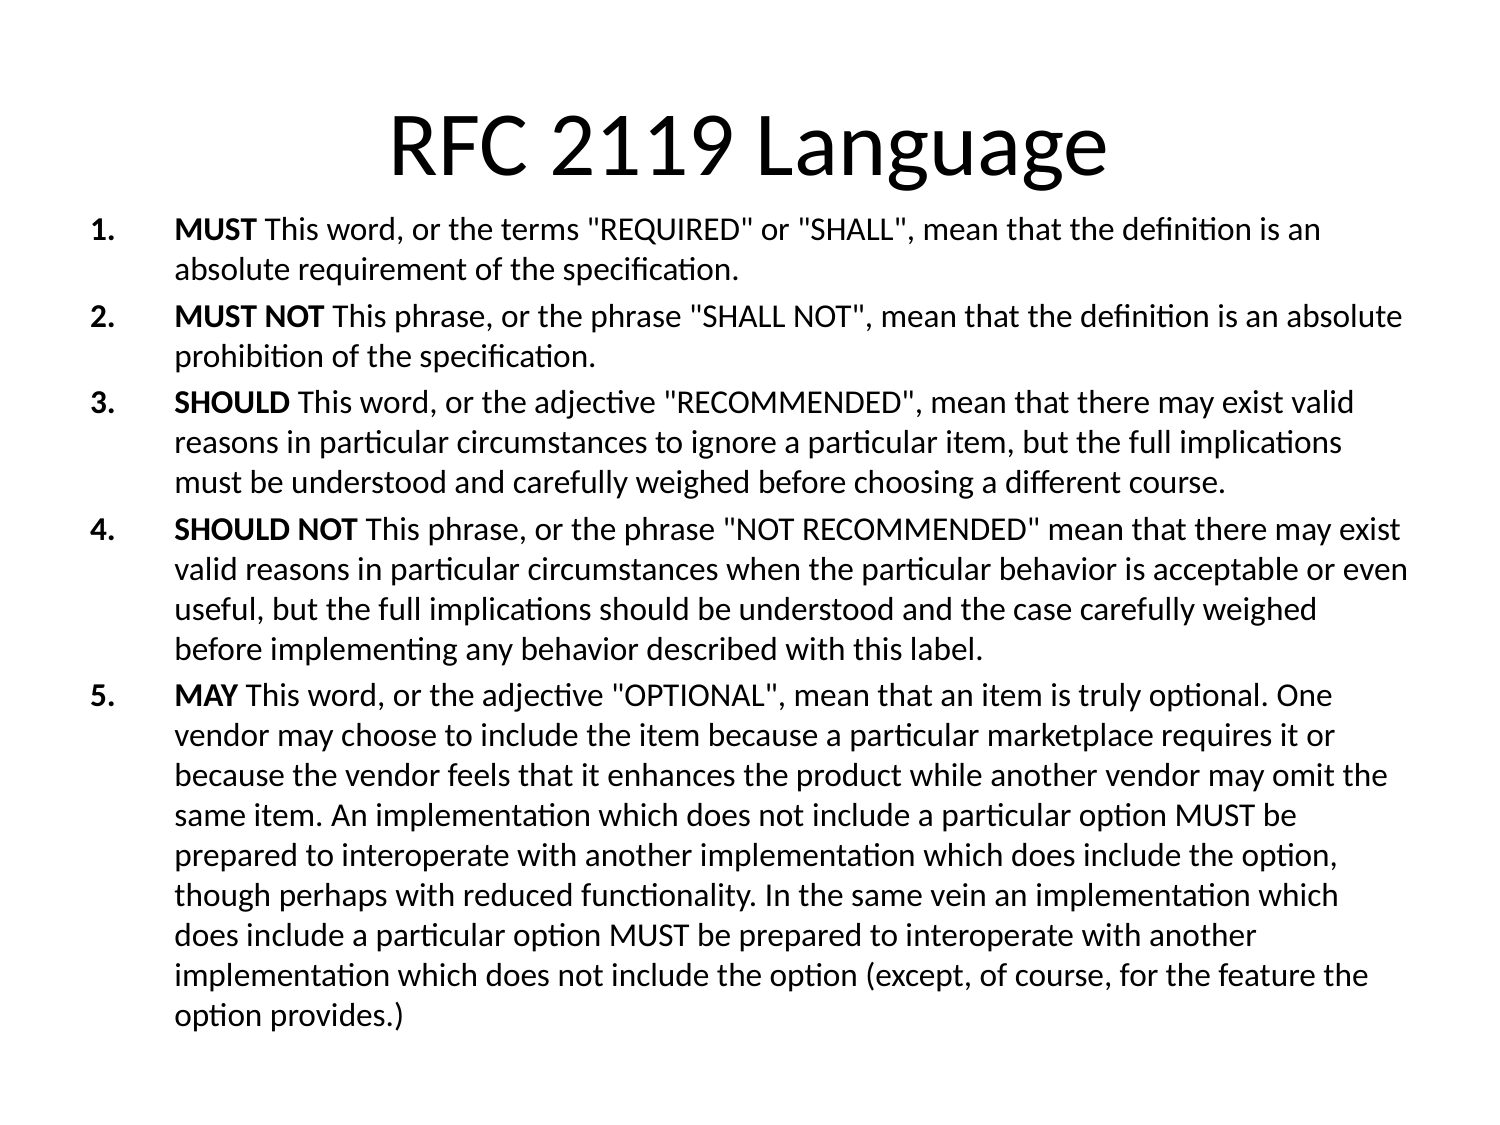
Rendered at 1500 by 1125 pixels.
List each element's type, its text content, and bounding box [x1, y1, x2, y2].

list MUST This word, or the terms "REQUIRED" or "SHALL", mean that the definition is an absolute requirement of the specification. MUST NOT This phrase, or the phrase "SHALL NOT", mean that the definition is an absolute prohibition of the specification. SHOULD This word, or the adjective "RECOMMENDED", mean that there may exist valid reasons in particular circumstances to ignore a particular item, but the full implications must be understood and carefully weighed before choosing a different course. SHOULD NOT This phrase, or the phrase "NOT RECOMMENDED" mean that there may exist valid reasons in particular circumstances when the particular behavior is acceptable or even useful, but the full implications should be understood and the case carefully weighed before implementing any behavior described with this label. MAY This word, or the adjective "OPTIONAL", mean that an item is truly optional. One vendor may choose to include the item because a particular marketplace requires it or because the vendor feels that it enhances the product while another vendor may omit the same item. An implementation which does not include a particular option MUST be prepared to interoperate with another implementation which does include the option, though perhaps with reduced functionality. In the same vein an implementation which does include a particular option MUST be prepared to interoperate with another implementation which does not include the option (except, of course, for the feature the option provides.) [75, 200, 1425, 1088]
title RFC 2119 Language [75, 45, 1425, 200]
